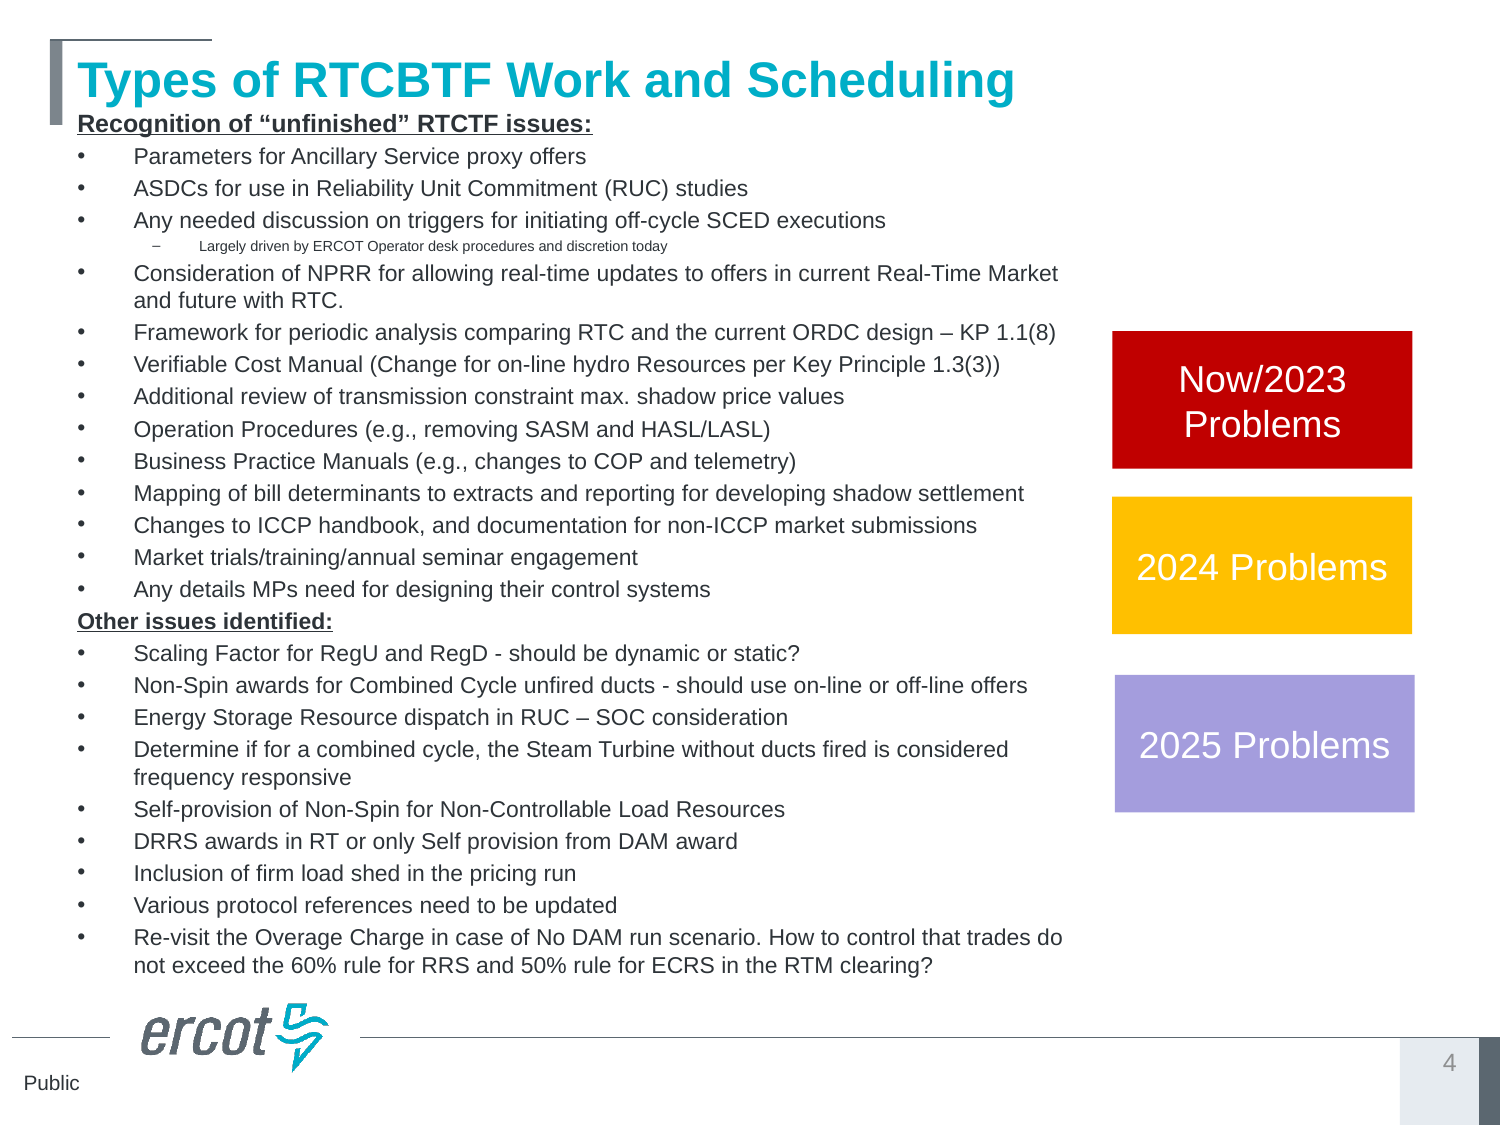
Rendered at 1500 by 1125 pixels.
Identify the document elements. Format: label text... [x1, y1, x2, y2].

picture [137, 1050, 332, 1075]
title Types of RTCBTF Work and Scheduling [62, 39, 1450, 134]
text_box 2024 Problems [1110, 494, 1414, 636]
list Recognition of “unfinished” RTCTF issues: Parameters for Ancillary Service proxy offers ASDCs for use in Reliability Unit Commitment (RUC) studies Any needed discussion on triggers for initiating off-cycle SCED executions Largely driven by ERCOT Operator desk procedures and discretion today Consideration of NPRR for allowing real-time updates to offers in current Real-Time Market and future with RTC. Framework for periodic analysis comparing RTC and the current ORDC design – KP 1.1(8) Verifiable Cost Manual (Change for on-line hydro Resources per Key Principle 1.3(3)) Additional review of transmission constraint max. shadow price values Operation Procedures (e.g., removing SASM and HASL/LASL) Business Practice Manuals (e.g., changes to COP and telemetry) Mapping of bill determinants to extracts and reporting for developing shadow settlement Changes to ICCP handbook, and documentation for non-ICCP market submissions Market trials/training/annual seminar engagement Any details MPs need for designing their control systems Other issues identified: Scaling Factor for RegU and RegD - should be dynamic or static? Non-Spin awards for Combined Cycle unfired ducts - should use on-line or off-line offers Energy Storage Resource dispatch in RUC – SOC consideration Determine if for a combined cycle, the Steam Turbine without ducts fired is considered frequency responsive Self-provision of Non-Spin for Non-Controllable Load Resources DRRS awards in RT or only Self provision from DAM award Inclusion of firm load shed in the pricing run Various protocol references need to be updated Re-visit the Overage Charge in case of No DAM run scenario. How to control that trades do not exceed the 60% rule for RRS and 50% rule for ECRS in the RTM clearing? [62, 134, 1113, 1050]
text_box 2025 Problems [1113, 673, 1417, 814]
text_box Now/2023 Problems [1110, 329, 1414, 471]
